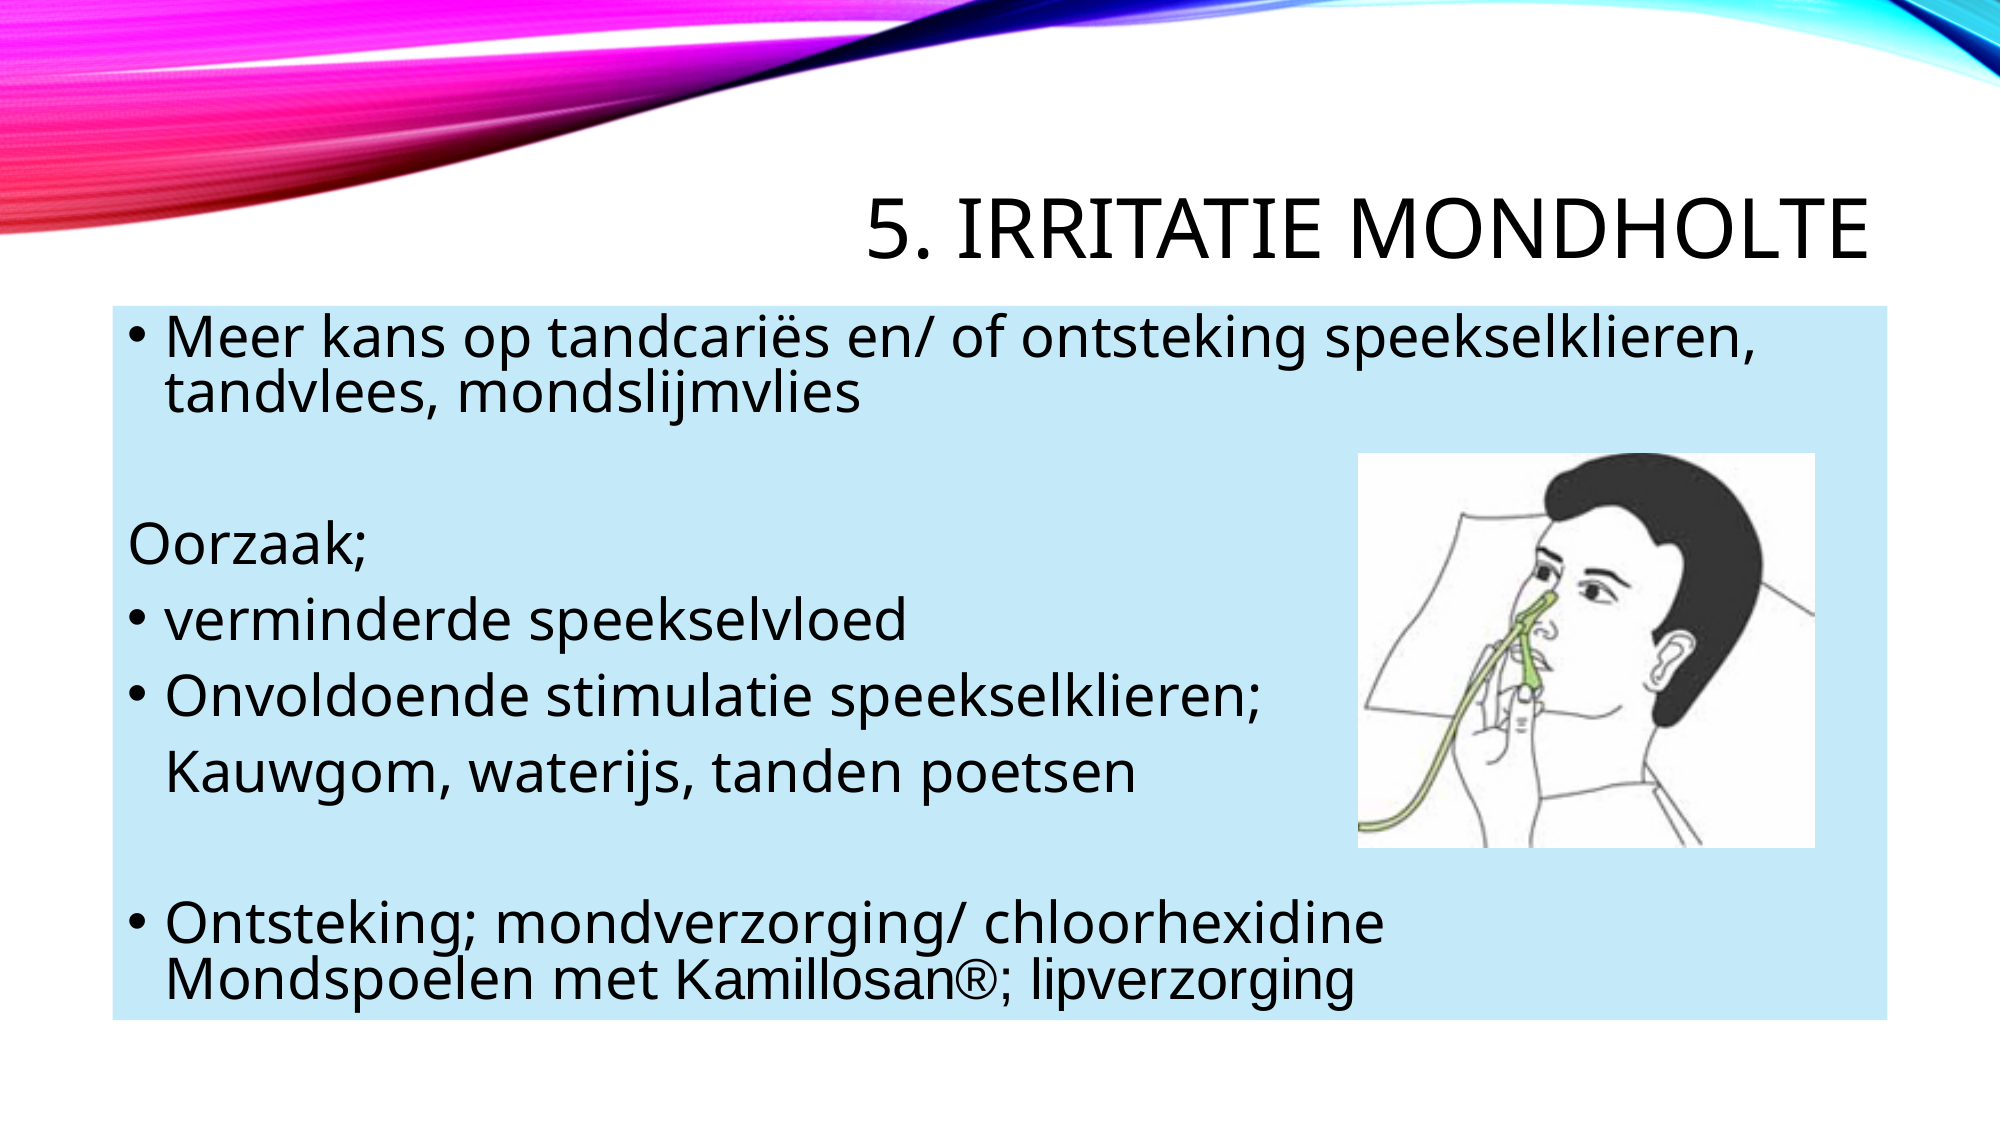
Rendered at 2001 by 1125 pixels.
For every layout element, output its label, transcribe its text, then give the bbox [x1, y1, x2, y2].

title 5. Irritatie mondholte [474, 125, 1888, 305]
list Meer kans op tandcariës en/ of ontsteking speekselklieren, tandvlees, mondslijmvlies Oorzaak; verminderde speekselvloed Onvoldoende stimulatie speekselklieren; Kauwgom, waterijs, tanden poetsen Ontsteking; mondverzorging/ chloorhexidine Mondspoelen met Kamillosan®; lipverzorging [112, 305, 1888, 1021]
picture [1910, 0, 2000, 45]
picture [1890, 0, 2000, 75]
picture [0, 0, 2000, 237]
picture [1358, 453, 1815, 849]
